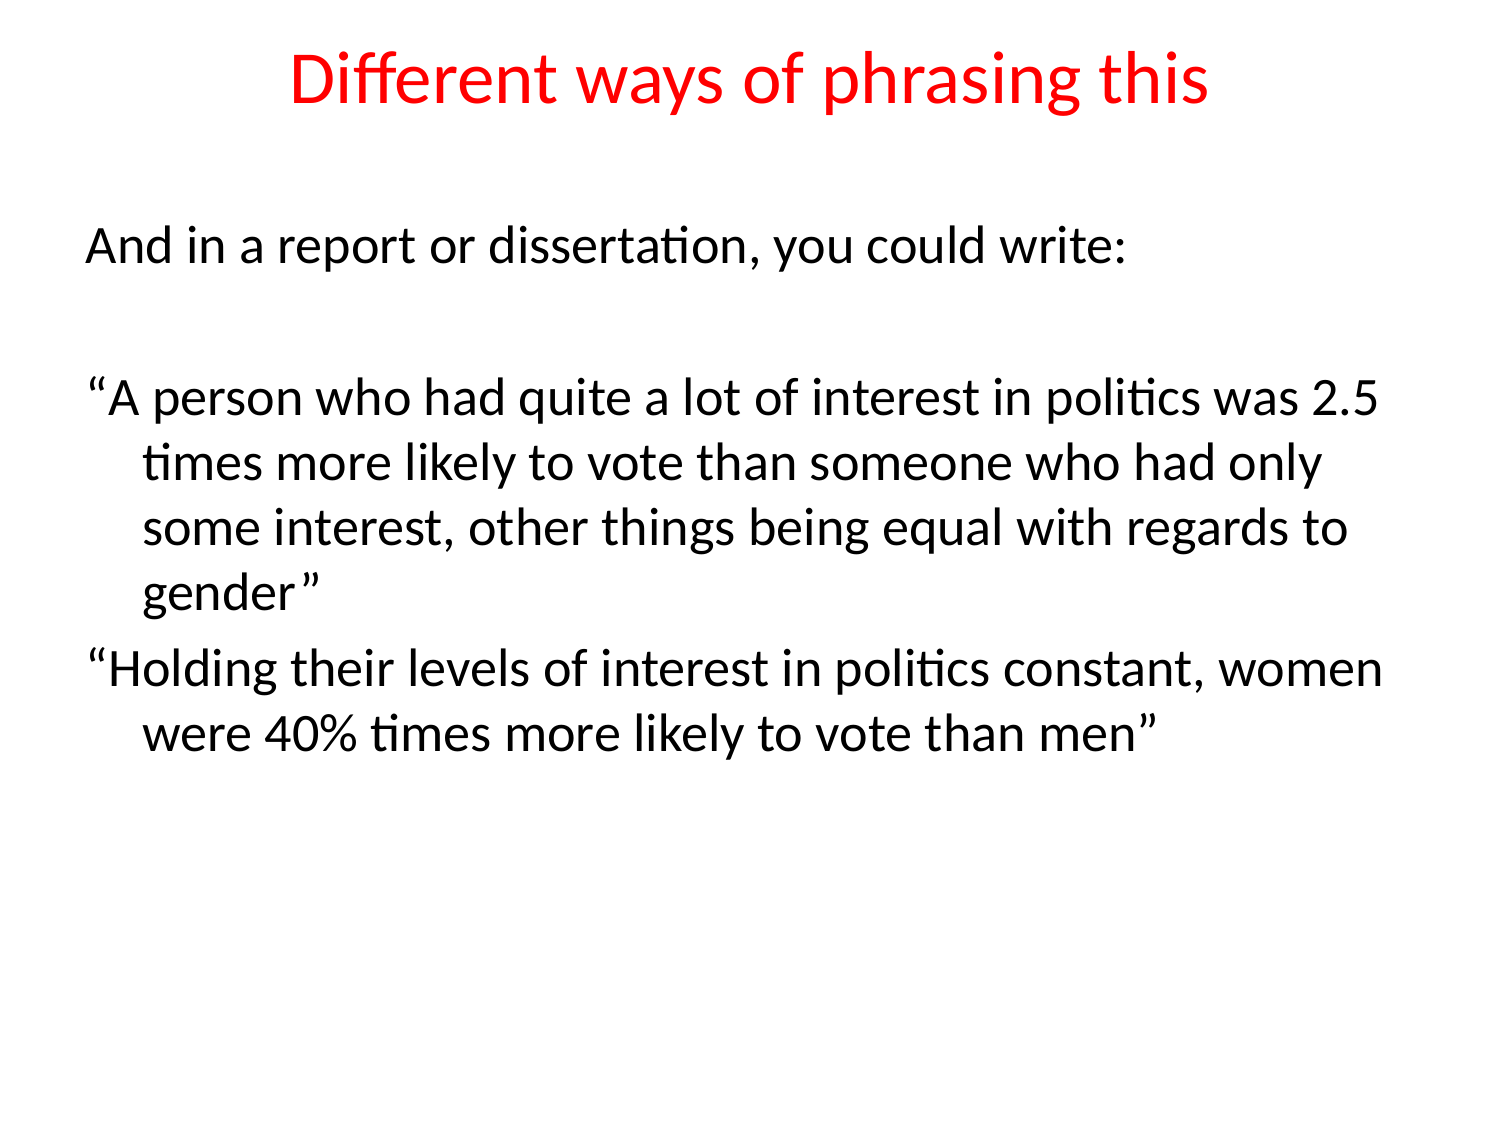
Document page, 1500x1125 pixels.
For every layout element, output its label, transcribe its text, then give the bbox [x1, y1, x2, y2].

list And in a report or dissertation, you could write: “A person who had quite a lot of interest in politics was 2.5 times more likely to vote than someone who had only some interest, other things being equal with regards to gender” “Holding their levels of interest in politics constant, women were 40% times more likely to vote than men” [70, 202, 1421, 1065]
title Different ways of phrasing this [75, 1, 1425, 147]
